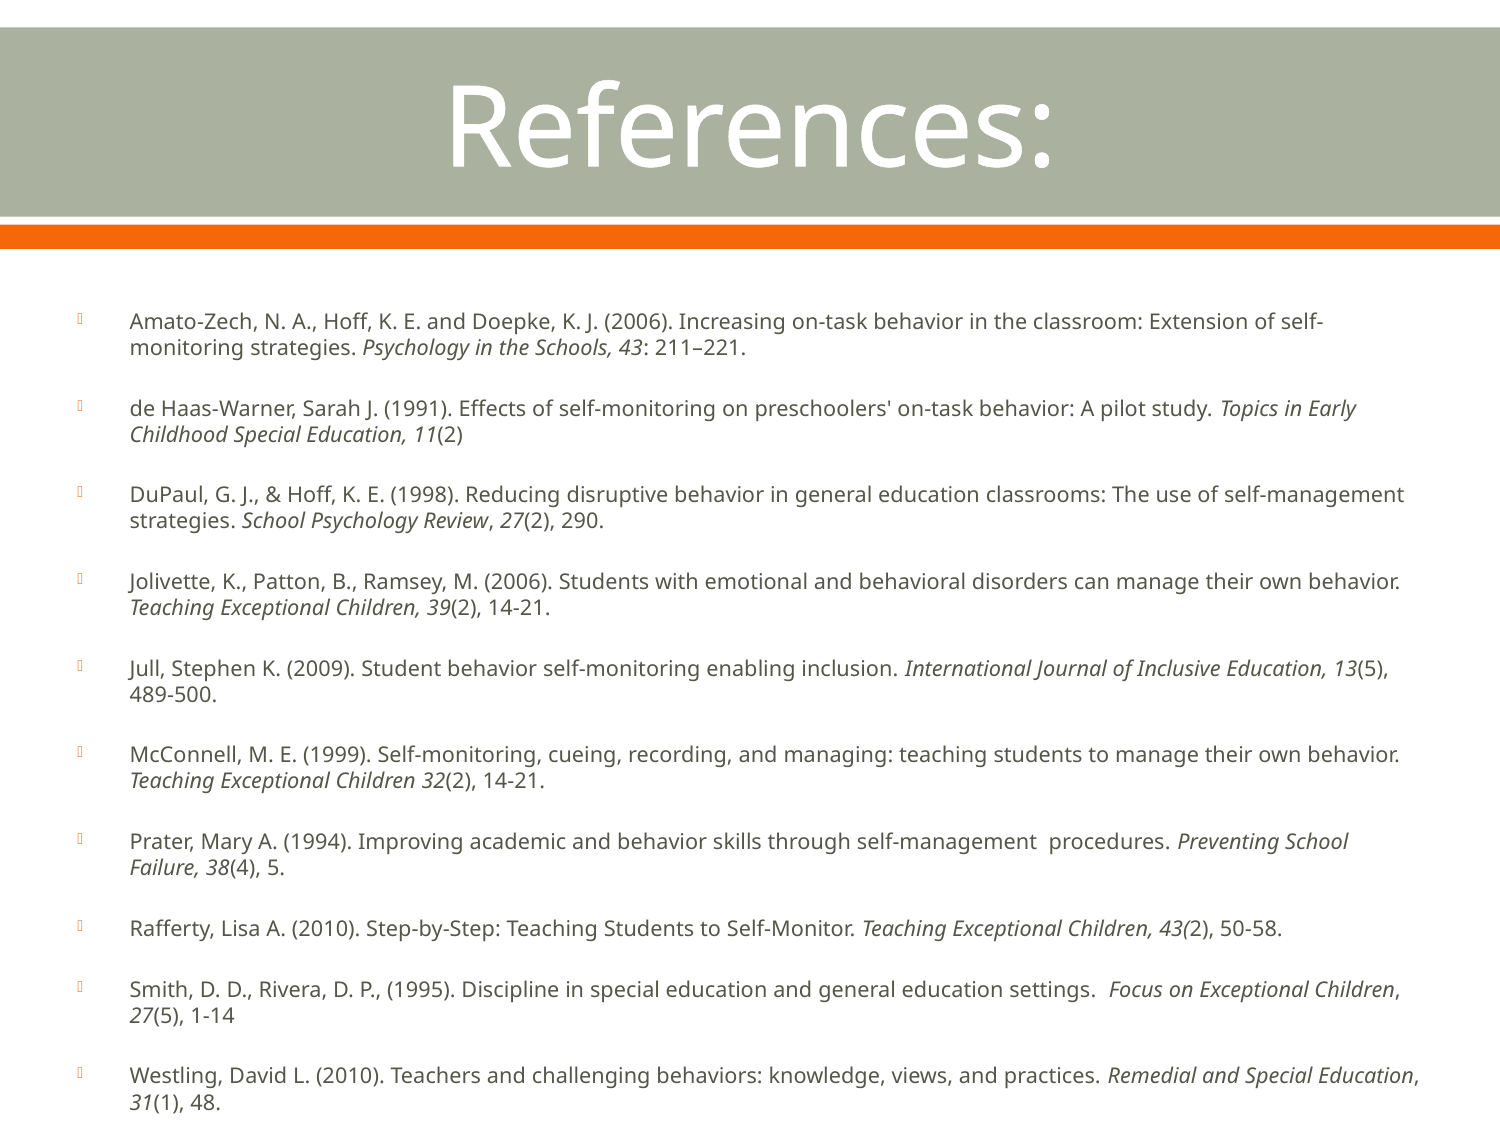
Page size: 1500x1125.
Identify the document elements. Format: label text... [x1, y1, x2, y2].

title References: [75, 29, 1425, 213]
list Amato-Zech, N. A., Hoff, K. E. and Doepke, K. J. (2006). Increasing on-task behavior in the classroom: Extension of self-monitoring strategies. Psychology in the Schools, 43: 211–221. de Haas-Warner, Sarah J. (1991). Effects of self-monitoring on preschoolers' on-task behavior: A pilot study. Topics in Early Childhood Special Education, 11(2) DuPaul, G. J., & Hoff, K. E. (1998). Reducing disruptive behavior in general education classrooms: The use of self-management strategies. School Psychology Review, 27(2), 290. Jolivette, K., Patton, B., Ramsey, M. (2006). Students with emotional and behavioral disorders can manage their own behavior. Teaching Exceptional Children, 39(2), 14-21. Jull, Stephen K. (2009). Student behavior self-monitoring enabling inclusion. International Journal of Inclusive Education, 13(5), 489-500. McConnell, M. E. (1999). Self-monitoring, cueing, recording, and managing: teaching students to manage their own behavior. Teaching Exceptional Children 32(2), 14-21. Prater, Mary A. (1994). Improving academic and behavior skills through self-management procedures. Preventing School Failure, 38(4), 5. Rafferty, Lisa A. (2010). Step-by-Step: Teaching Students to Self-Monitor. Teaching Exceptional Children, 43(2), 50-58. Smith, D. D., Rivera, D. P., (1995). Discipline in special education and general education settings. Focus on Exceptional Children, 27(5), 1-14 Westling, David L. (2010). Teachers and challenging behaviors: knowledge, views, and practices. Remedial and Special Education, 31(1), 48. [62, 299, 1438, 1125]
